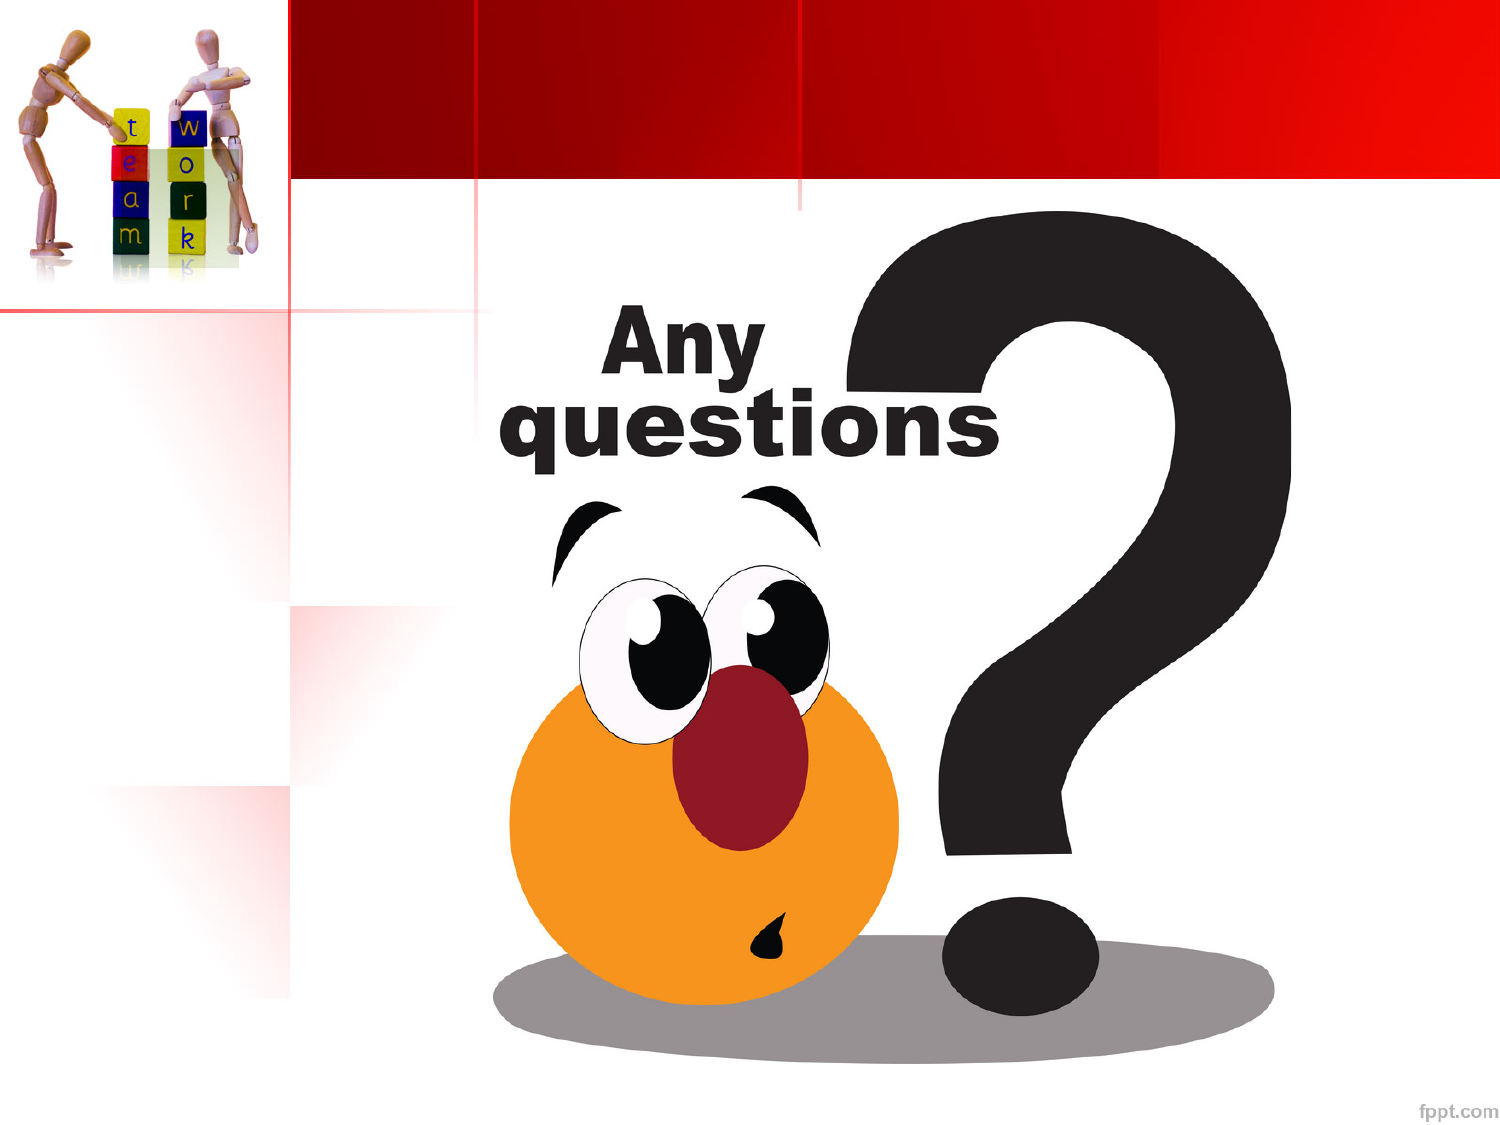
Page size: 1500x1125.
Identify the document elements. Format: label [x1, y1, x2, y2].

picture [0, 0, 1500, 1125]
list [492, 211, 1292, 1064]
